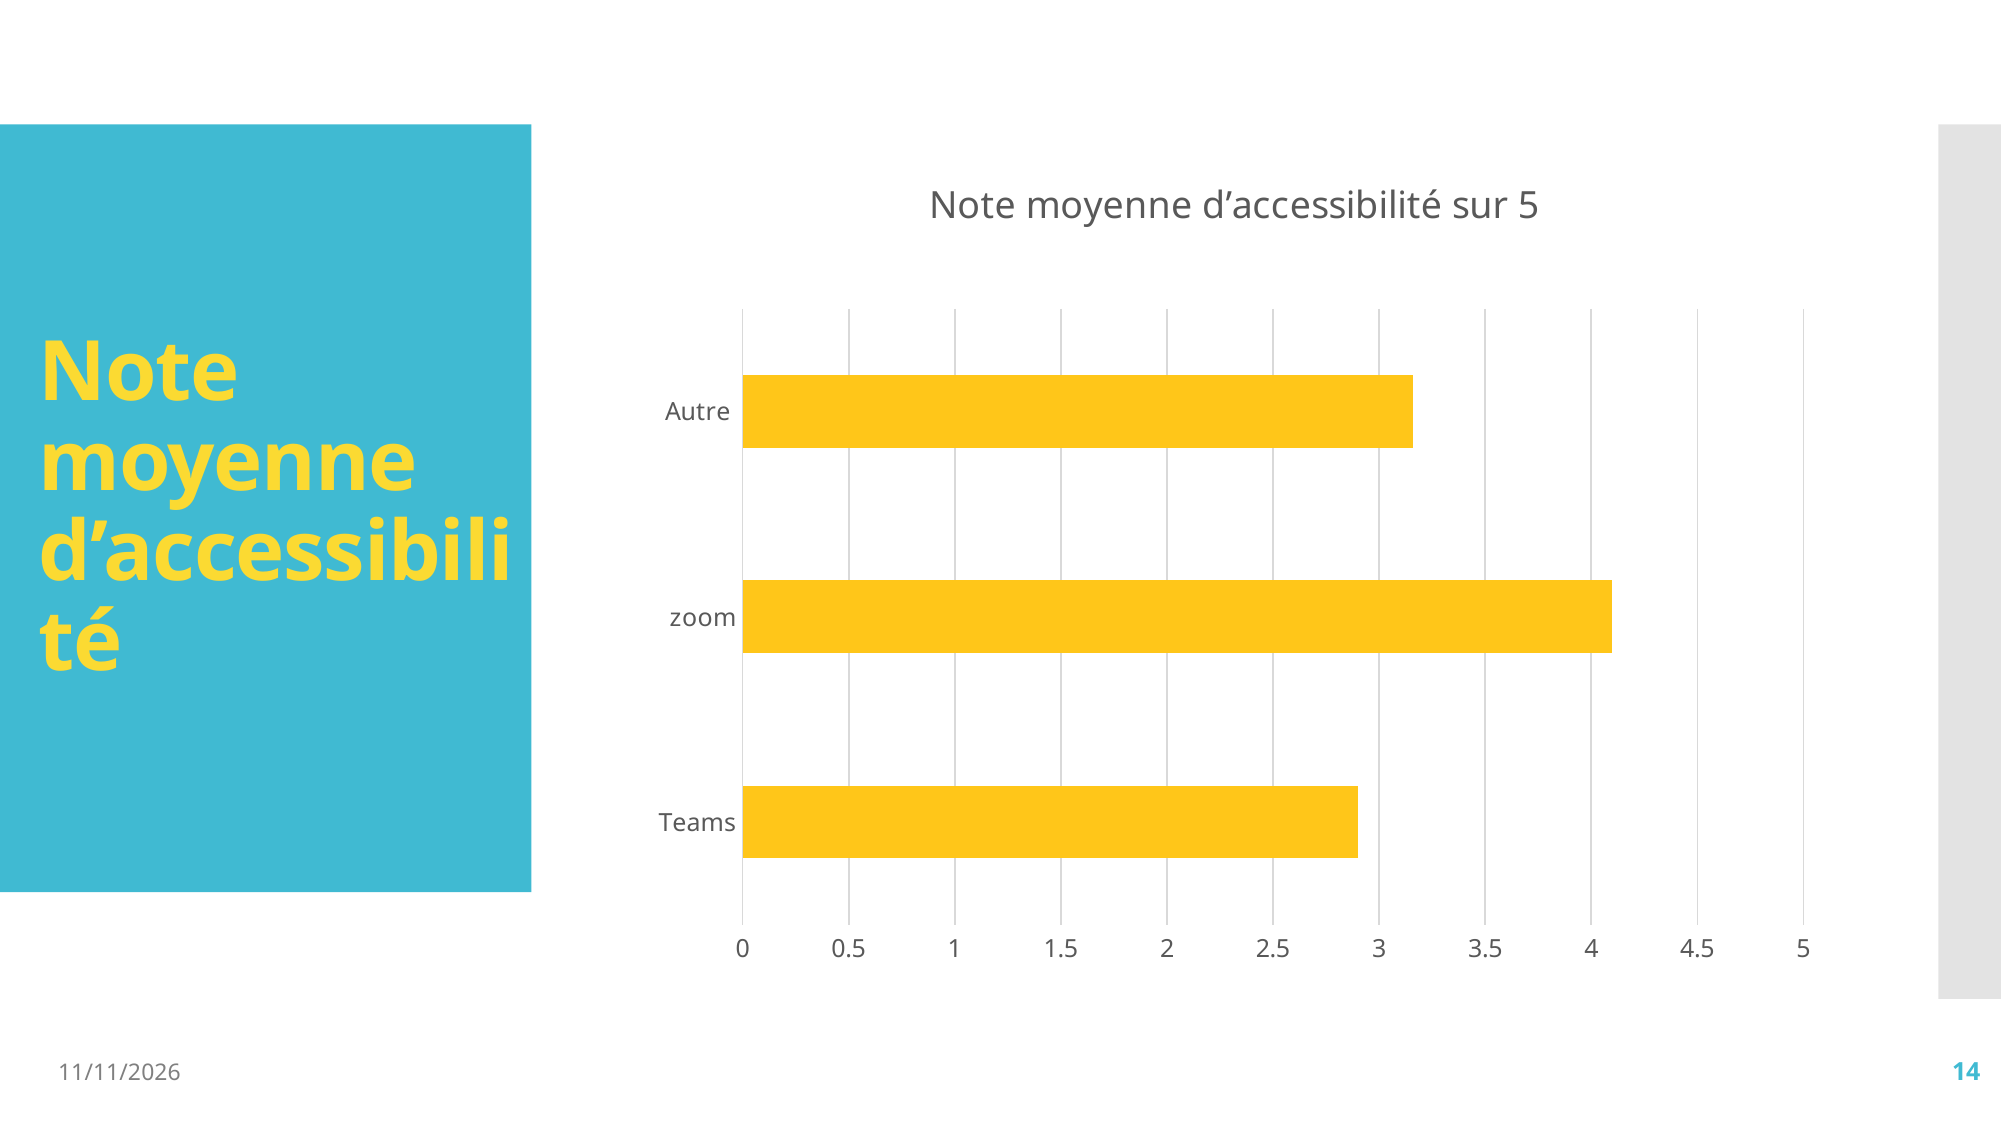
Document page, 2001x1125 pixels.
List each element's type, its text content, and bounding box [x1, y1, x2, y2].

chart [634, 141, 1835, 982]
slide_number 14 [1744, 1042, 1996, 1103]
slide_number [43, 1042, 493, 1103]
title Note moyenne d’accessibilité [23, 130, 533, 886]
